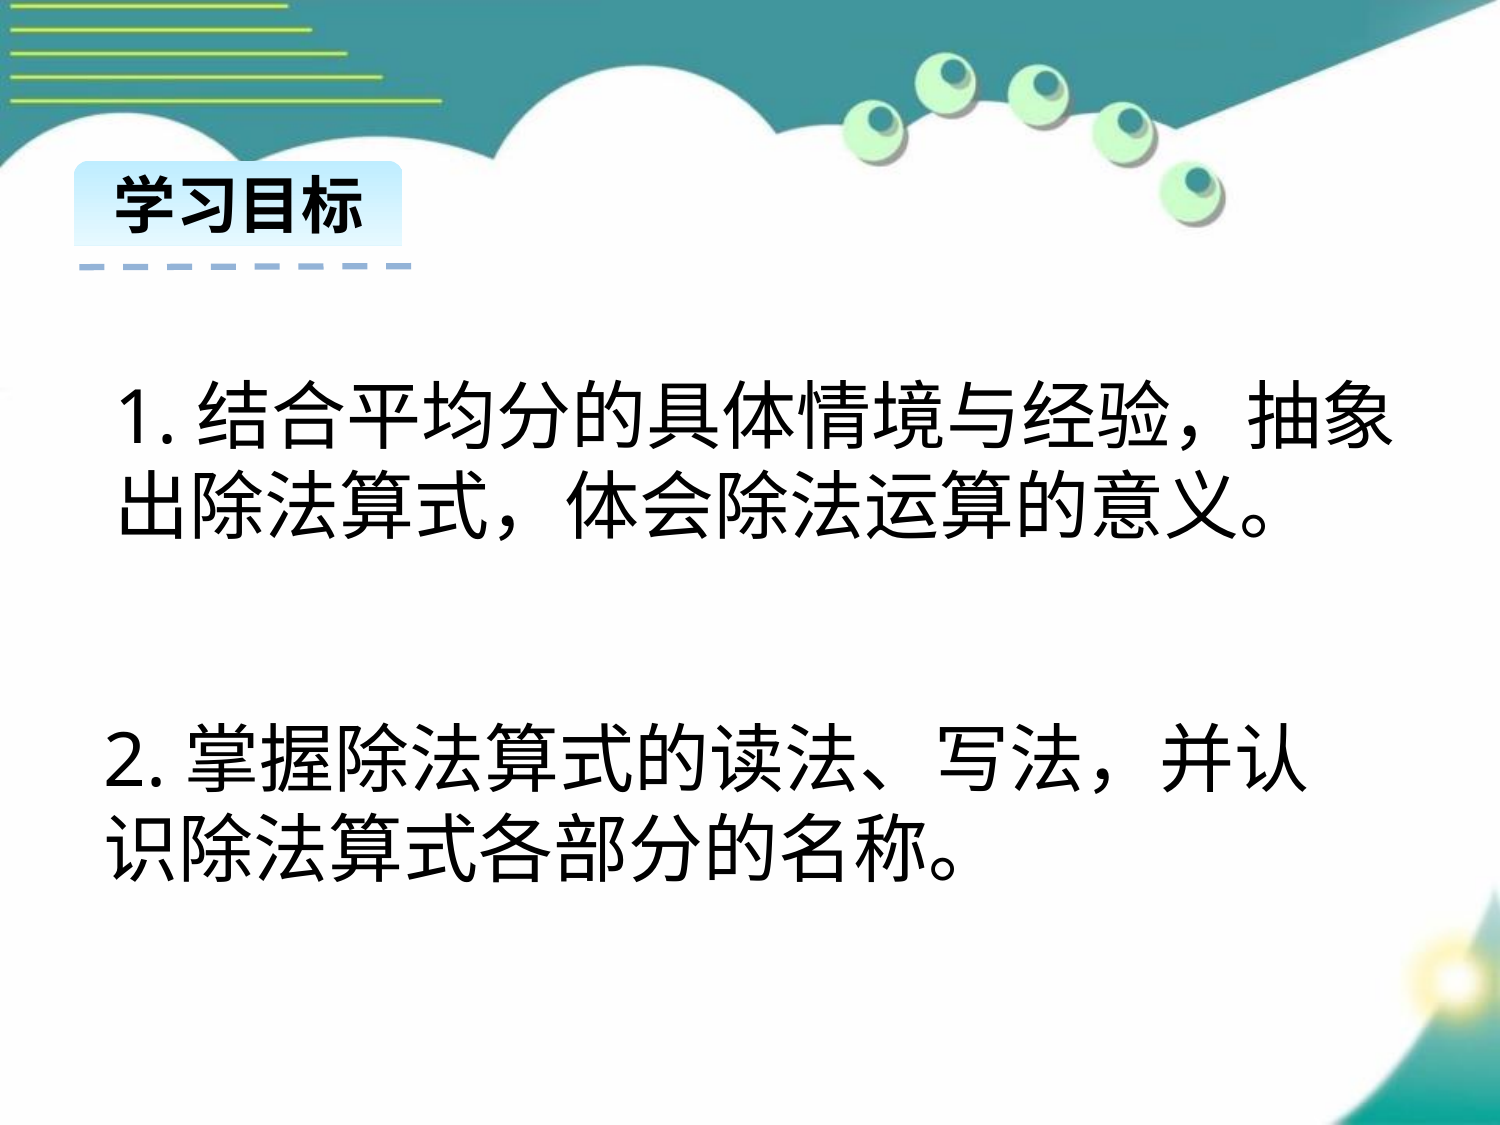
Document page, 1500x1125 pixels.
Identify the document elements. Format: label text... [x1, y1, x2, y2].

text_box 1.结合平均分的具体情境与经验，抽象出除法算式，体会除法运算的意义。 [100, 361, 1450, 557]
text_box 学习目标 [74, 160, 403, 246]
text_box 2.掌握除法算式的读法、写法，并认识除法算式各部分的名称。 [88, 704, 1329, 899]
picture [0, 0, 1500, 1125]
